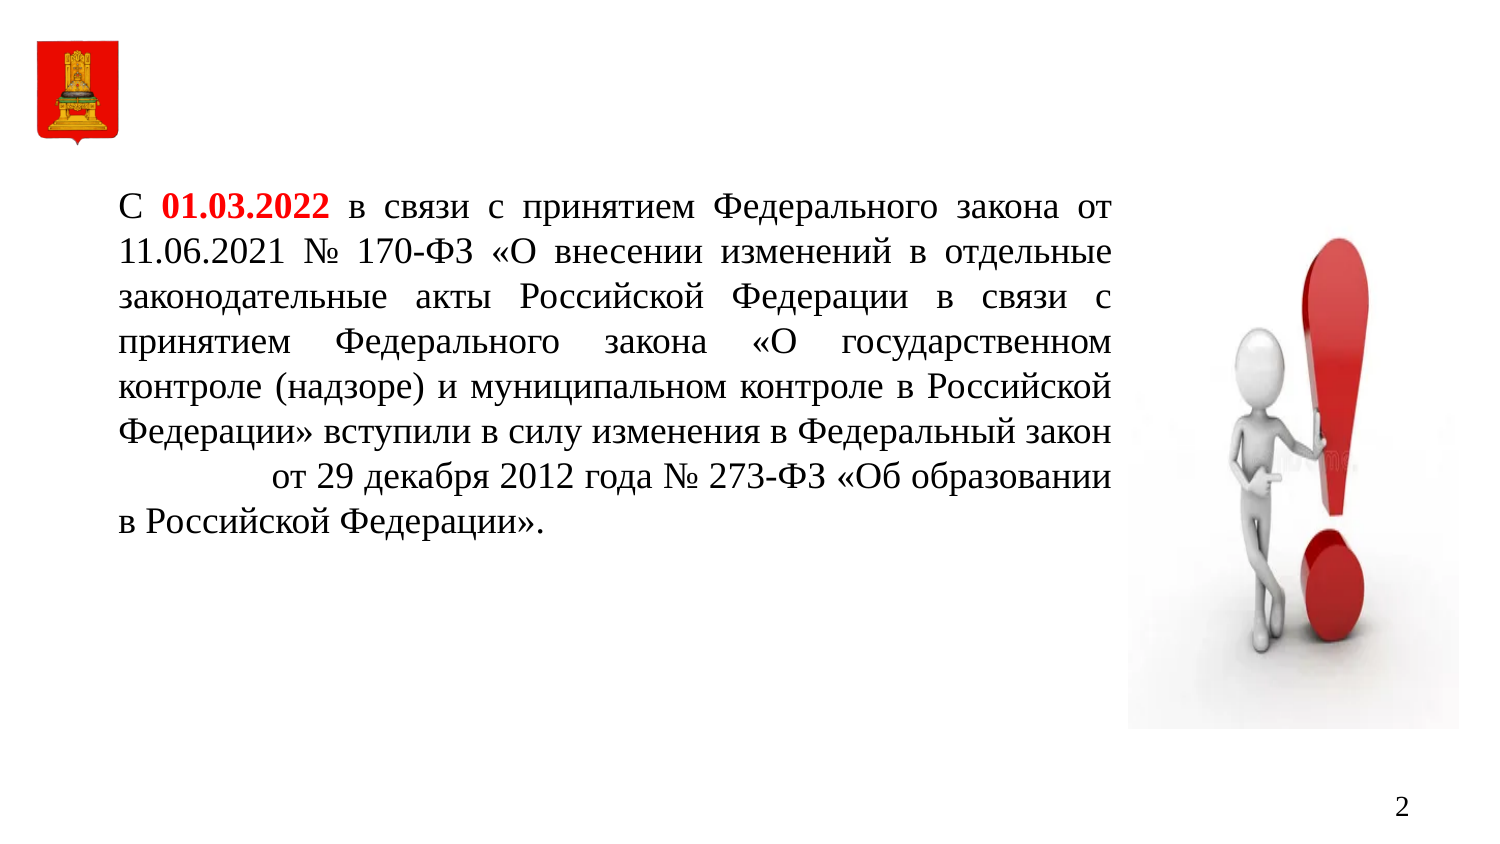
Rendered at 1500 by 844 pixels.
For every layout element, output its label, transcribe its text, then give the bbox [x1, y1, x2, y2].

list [1127, 173, 1459, 730]
slide_number 2 [1074, 782, 1425, 827]
picture [34, 34, 125, 151]
list С 01.03.2022 в связи с принятием Федерального закона от 11.06.2021 № 170-ФЗ «О внесении изменений в отдельные законодательные акты Российской Федерации в связи с принятием Федерального закона «О государственном контроле (надзоре) и муниципальном контроле в Российской Федерации» вступили в силу изменения в Федеральный закон от 29 декабря 2012 года № 273-ФЗ «Об образовании в Российской Федерации». [103, 173, 1126, 723]
